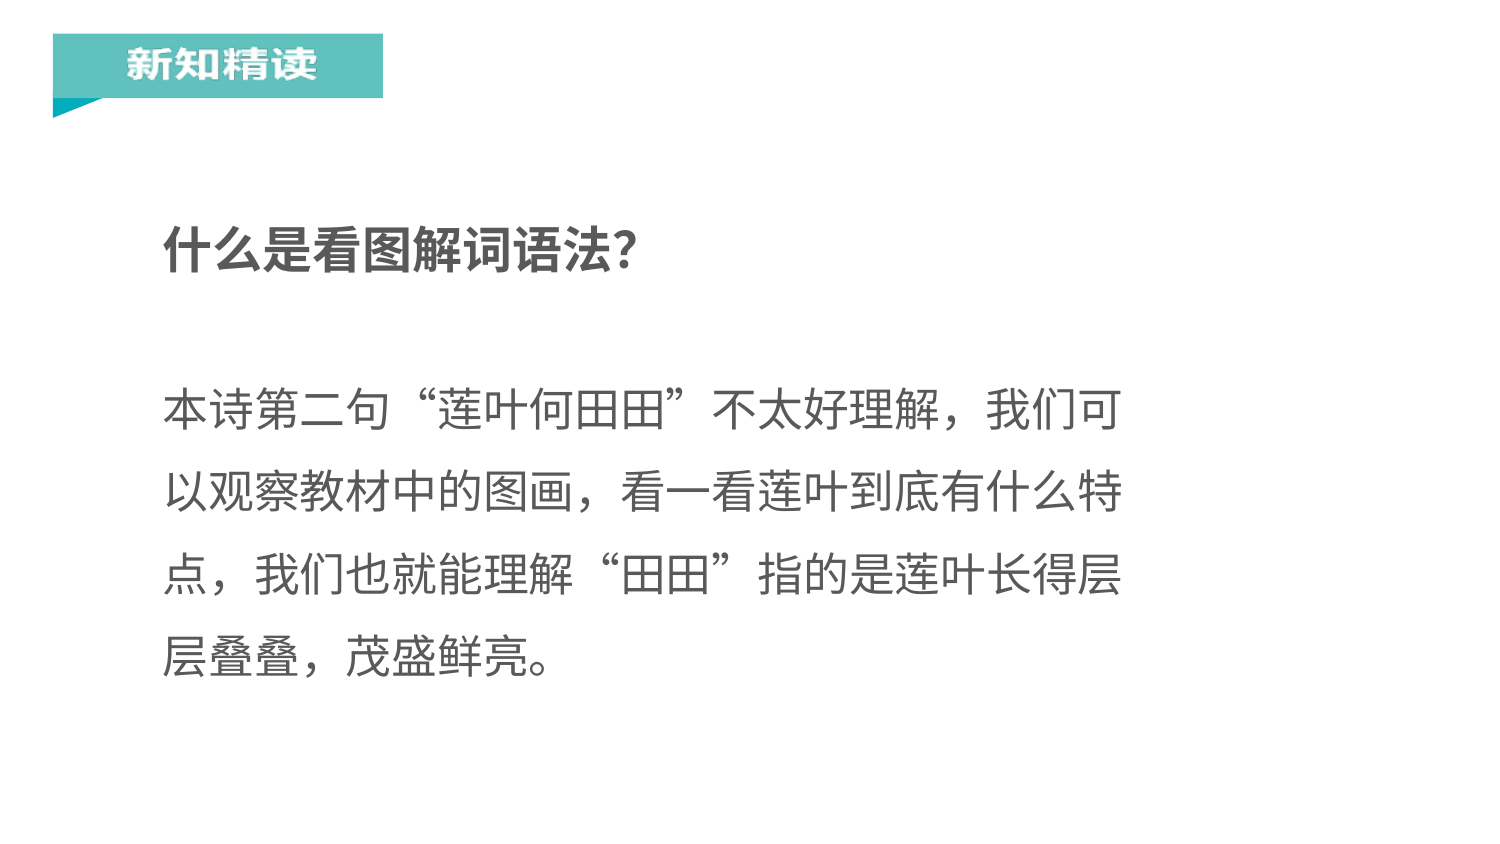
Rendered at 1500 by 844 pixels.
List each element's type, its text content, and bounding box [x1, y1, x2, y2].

picture [62, 32, 384, 105]
text_box 什么是看图解词语法？ 本诗第二句“莲叶何田田”不太好理解，我们可以观察教材中的图画，看一看莲叶到底有什么特点，我们也就能理解“田田”指的是莲叶长得层层叠叠，茂盛鲜亮。 [148, 195, 1159, 691]
